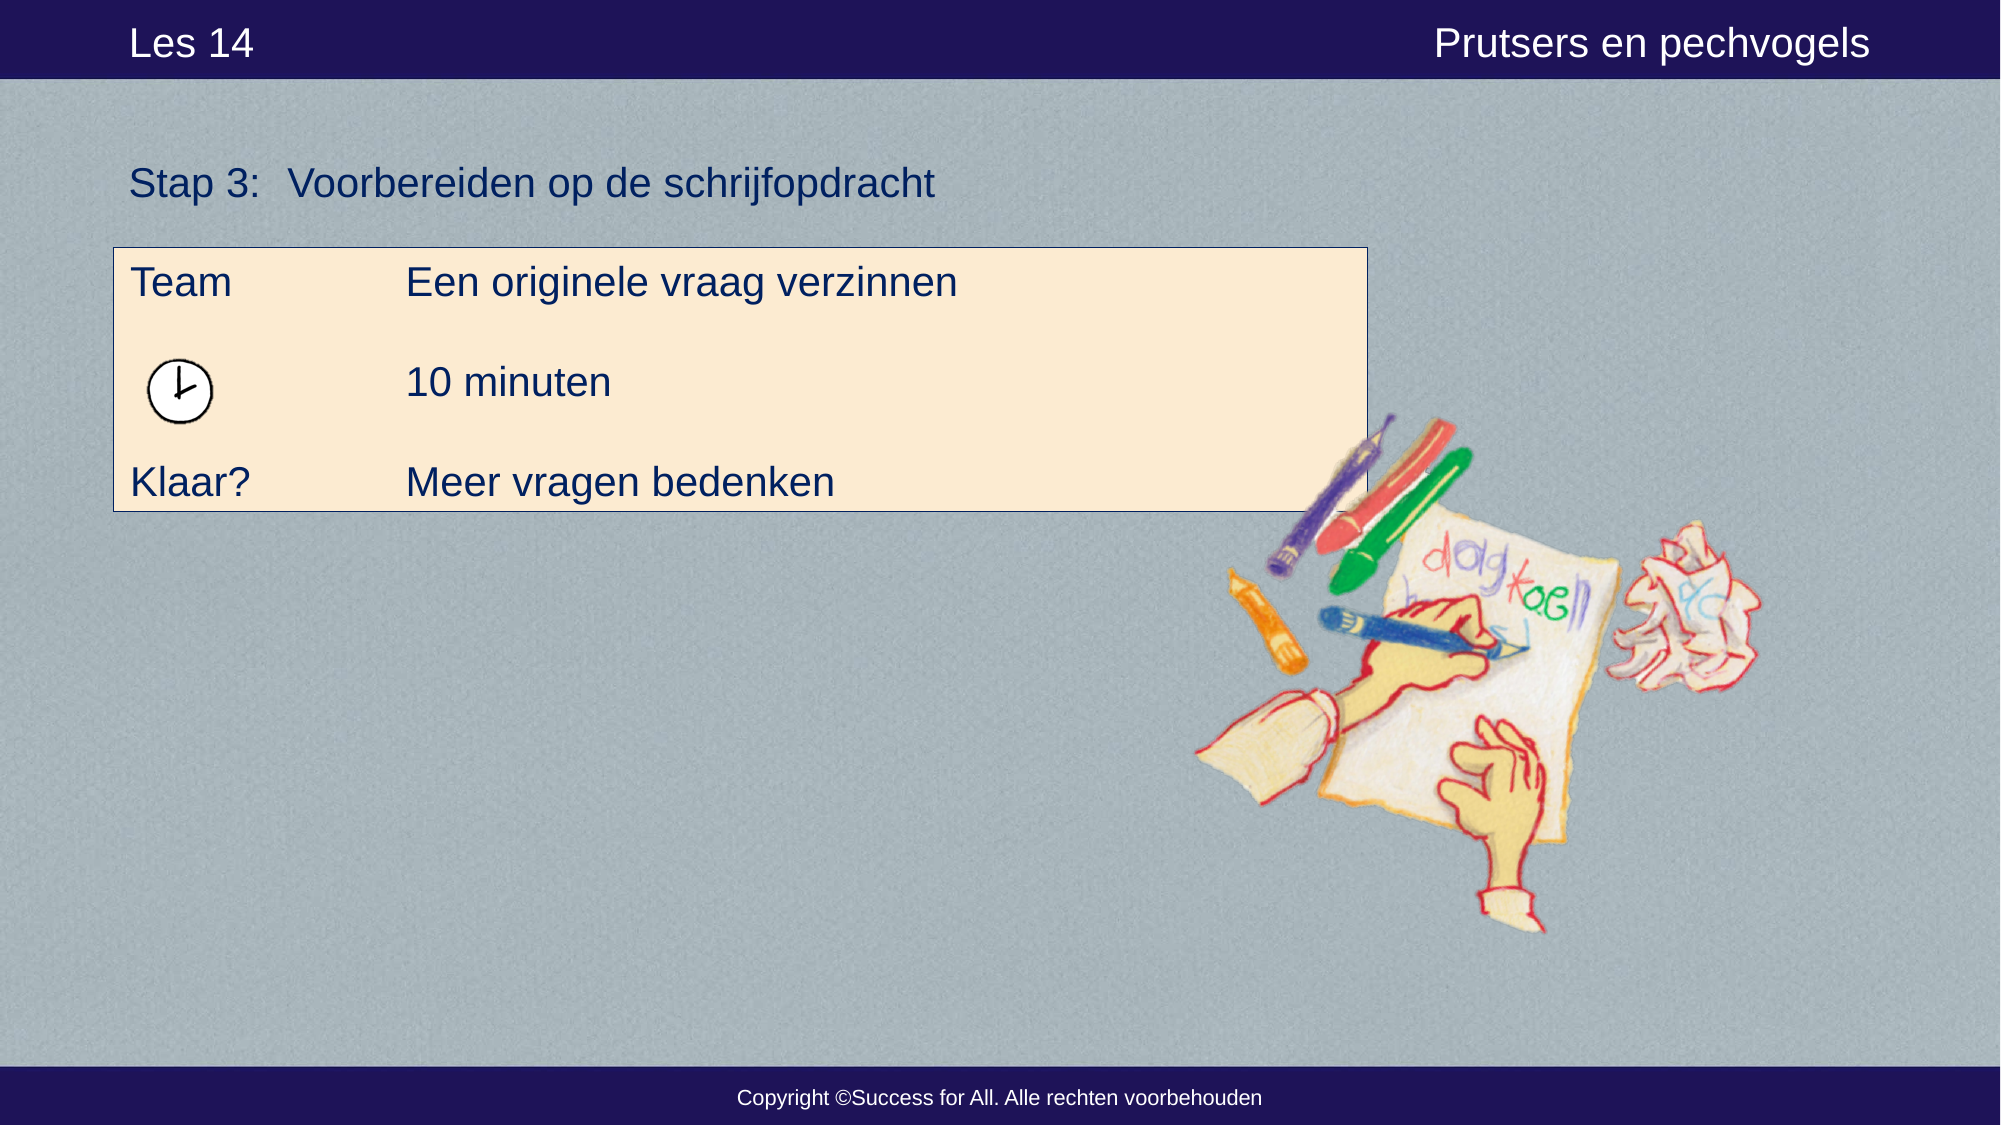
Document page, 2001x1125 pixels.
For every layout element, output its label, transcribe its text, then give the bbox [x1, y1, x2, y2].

picture [0, 0, 2001, 1125]
text_box Les 14 [114, 8, 354, 73]
text_box Prutsers en pechvogels [999, 8, 1886, 73]
text_box Team Een originele vraag verzinnen 10 minuten Klaar? Meer vragen bedenken [113, 247, 1368, 512]
text_box Copyright ©Success for All. Alle rechten voorbehouden [0, 1076, 2000, 1125]
text_box Stap 3: Voorbereiden op de schrijfopdracht [113, 148, 1301, 214]
